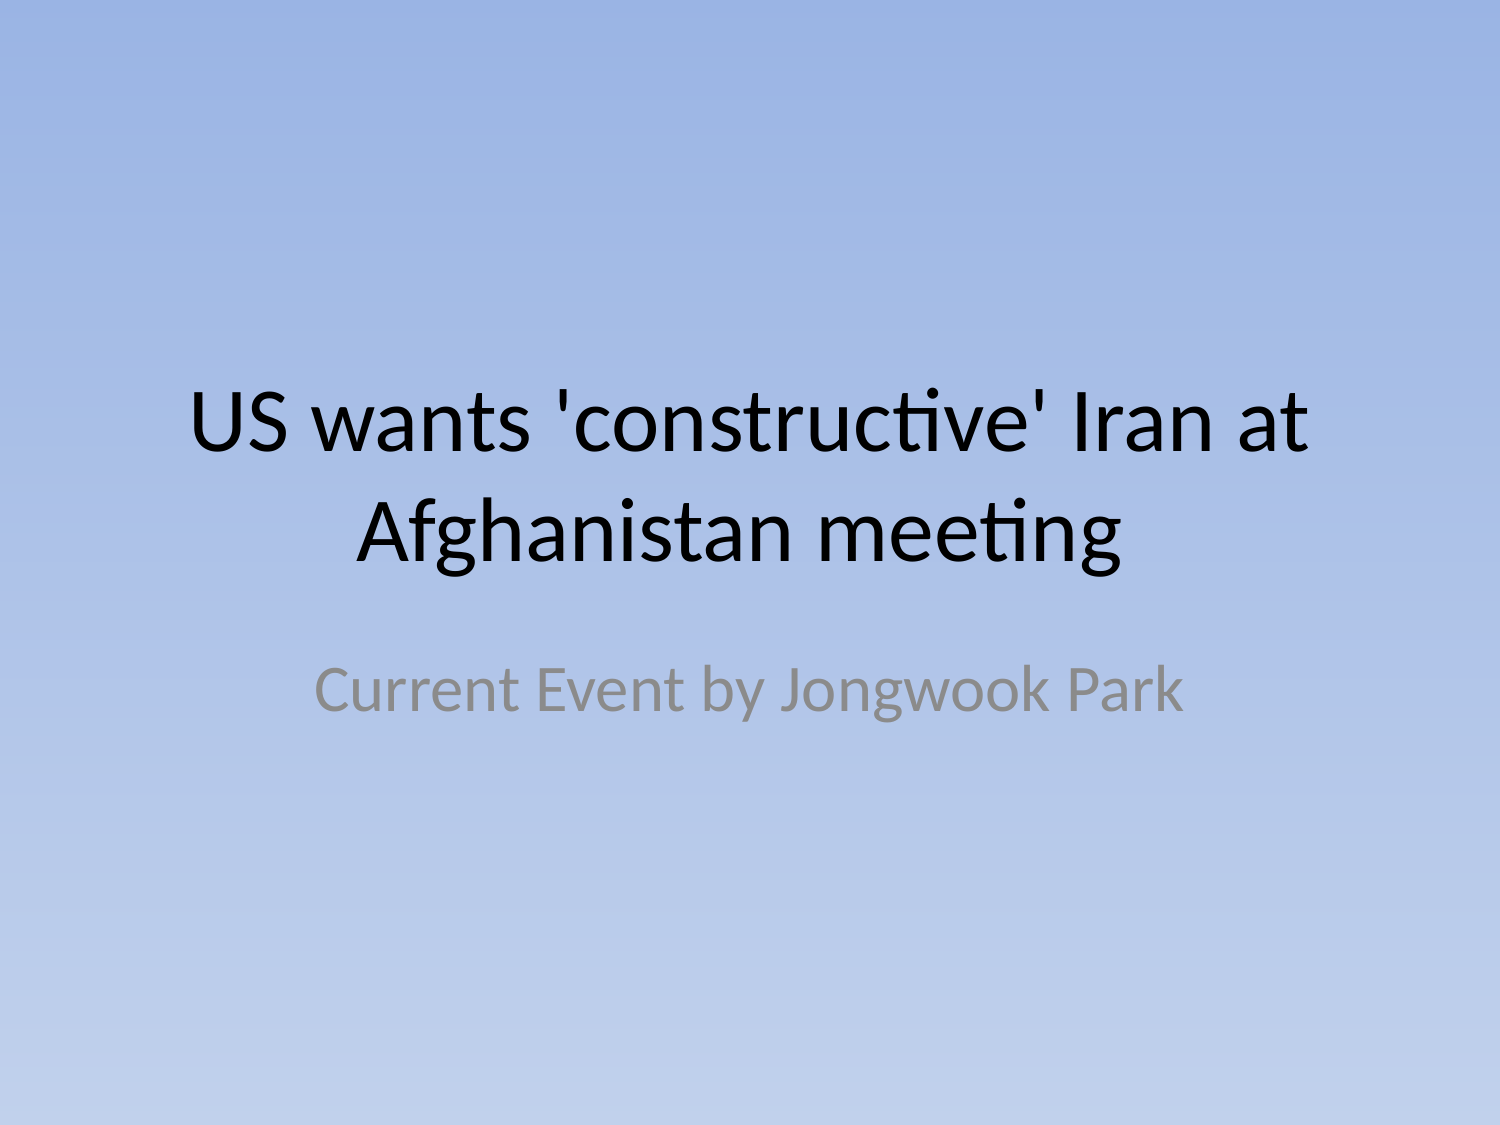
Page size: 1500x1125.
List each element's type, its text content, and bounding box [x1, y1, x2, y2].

subtitle Current Event by Jongwook Park [225, 637, 1275, 925]
title US wants 'constructive' Iran at Afghanistan meeting [112, 349, 1388, 591]
